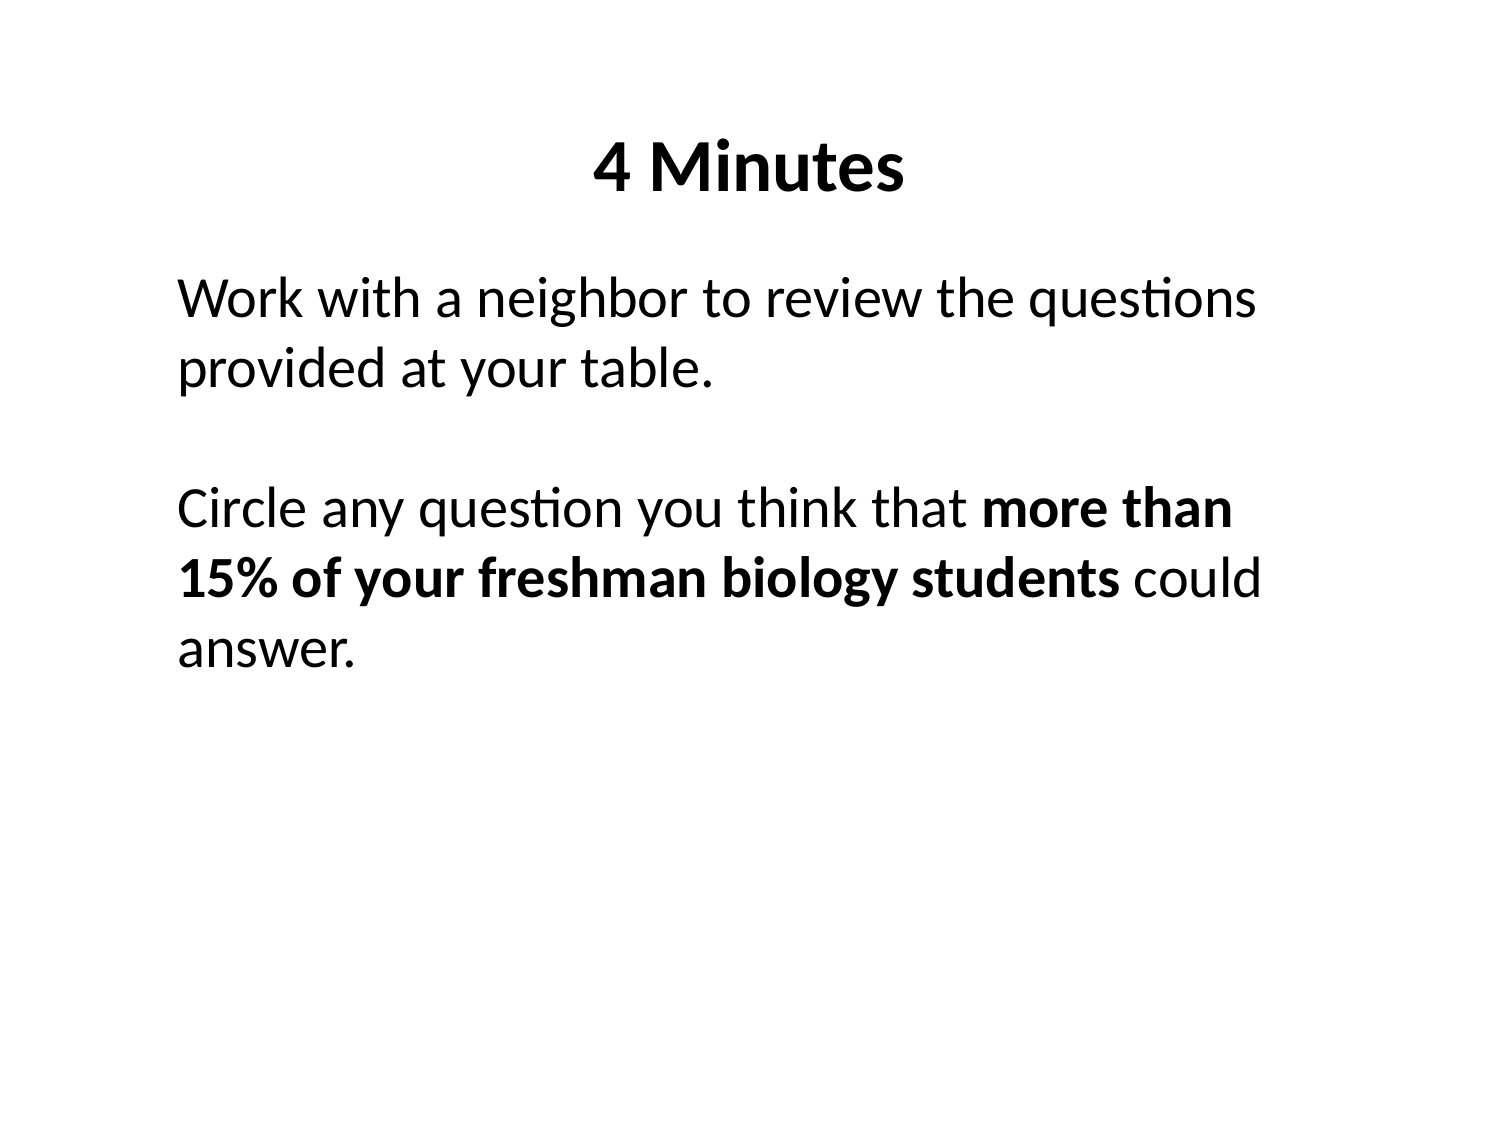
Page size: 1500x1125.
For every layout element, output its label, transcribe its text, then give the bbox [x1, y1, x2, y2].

text_box 4 Minutes [578, 109, 921, 215]
text_box Work with a neighbor to review the questions provided at your table. Circle any question you think that more than 15% of your freshman biology students could answer. [162, 252, 1338, 687]
